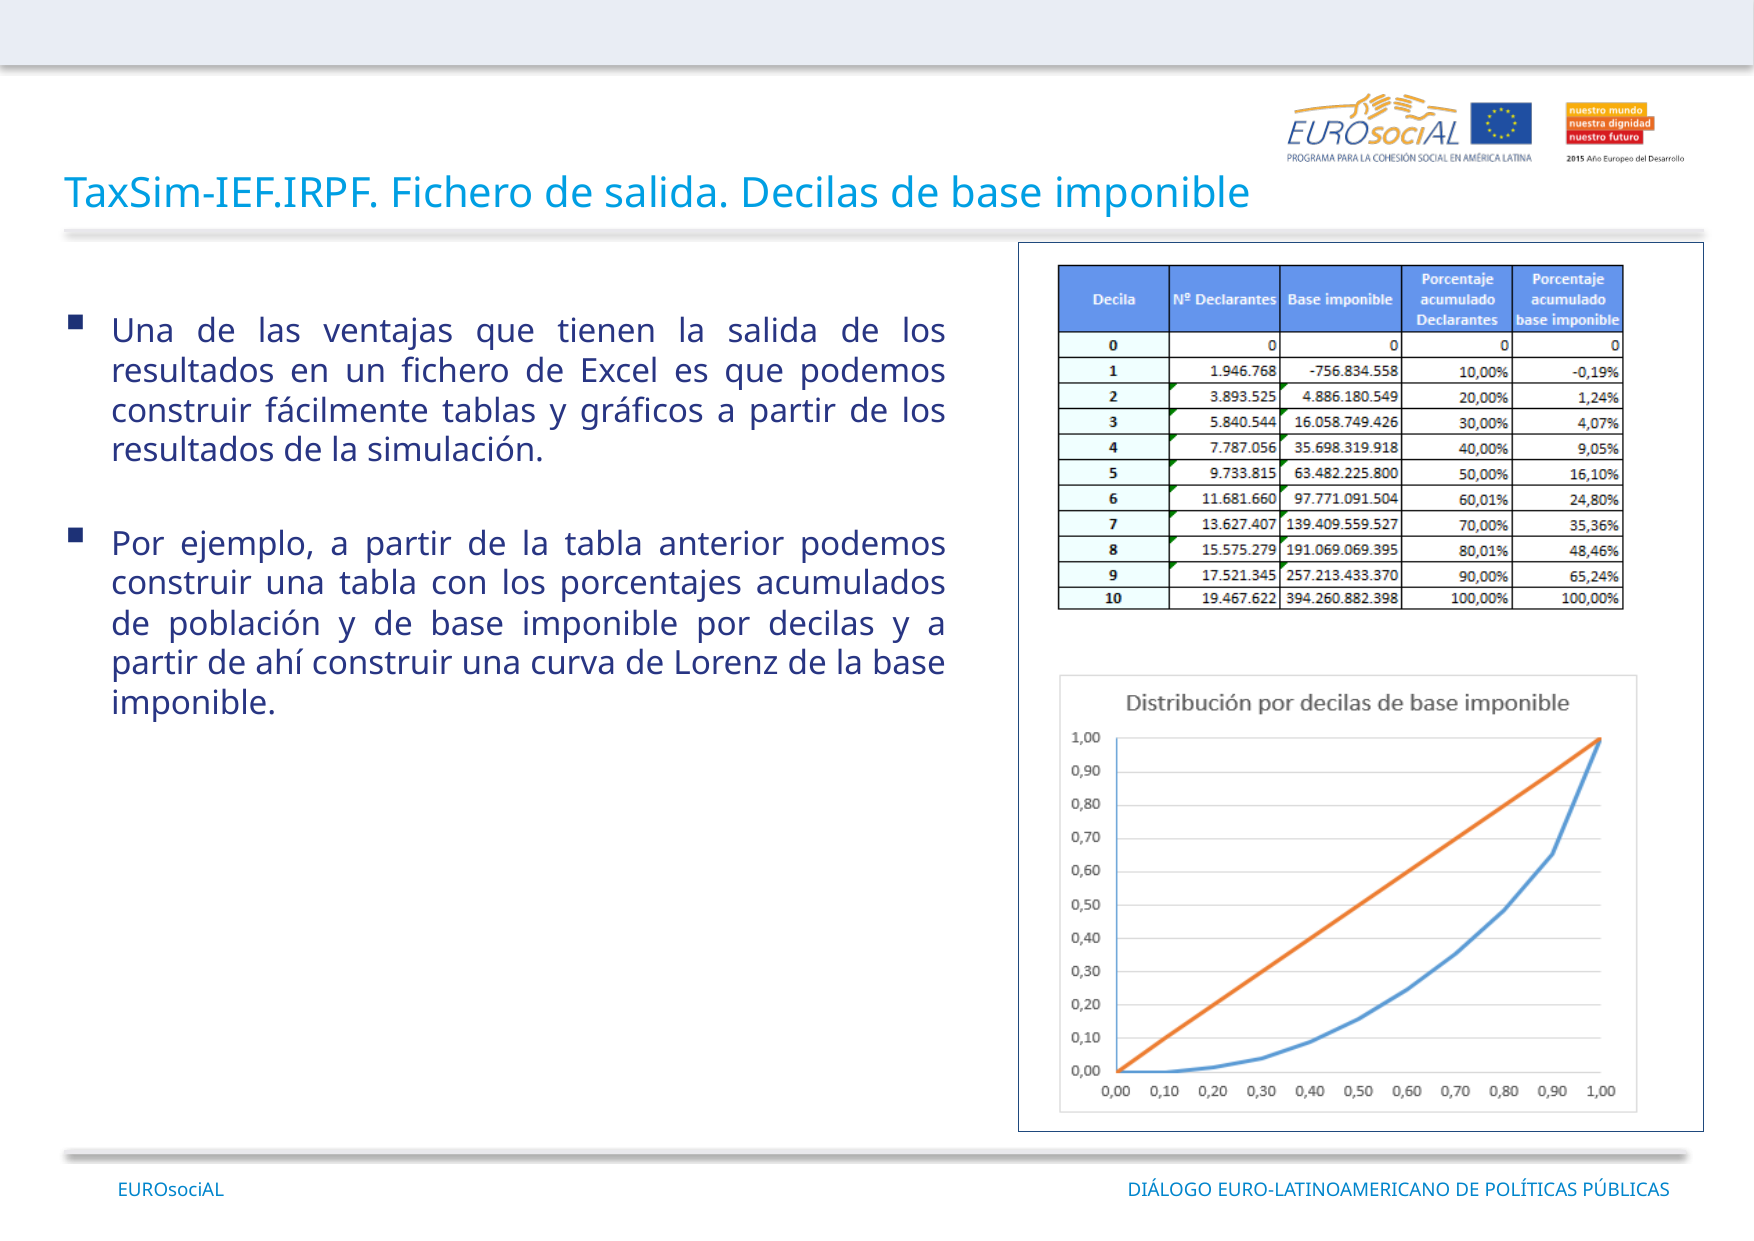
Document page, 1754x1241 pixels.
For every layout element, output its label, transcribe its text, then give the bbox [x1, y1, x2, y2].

picture [1278, 88, 1692, 173]
text_box Una de las ventajas que tienen la salida de los resultados en un fichero de Excel es que podemos construir fácilmente tablas y gráficos a partir de los resultados de la simulación. Por ejemplo, a partir de la tabla anterior podemos construir una tabla con los porcentajes acumulados de población y de base imponible por decilas y a partir de ahí construir una curva de Lorenz de la base imponible. [64, 289, 948, 999]
text_box TaxSim-IEF.IRPF. Fichero de salida. Decilas de base imponible [49, 158, 1628, 233]
picture [1018, 242, 1704, 1133]
